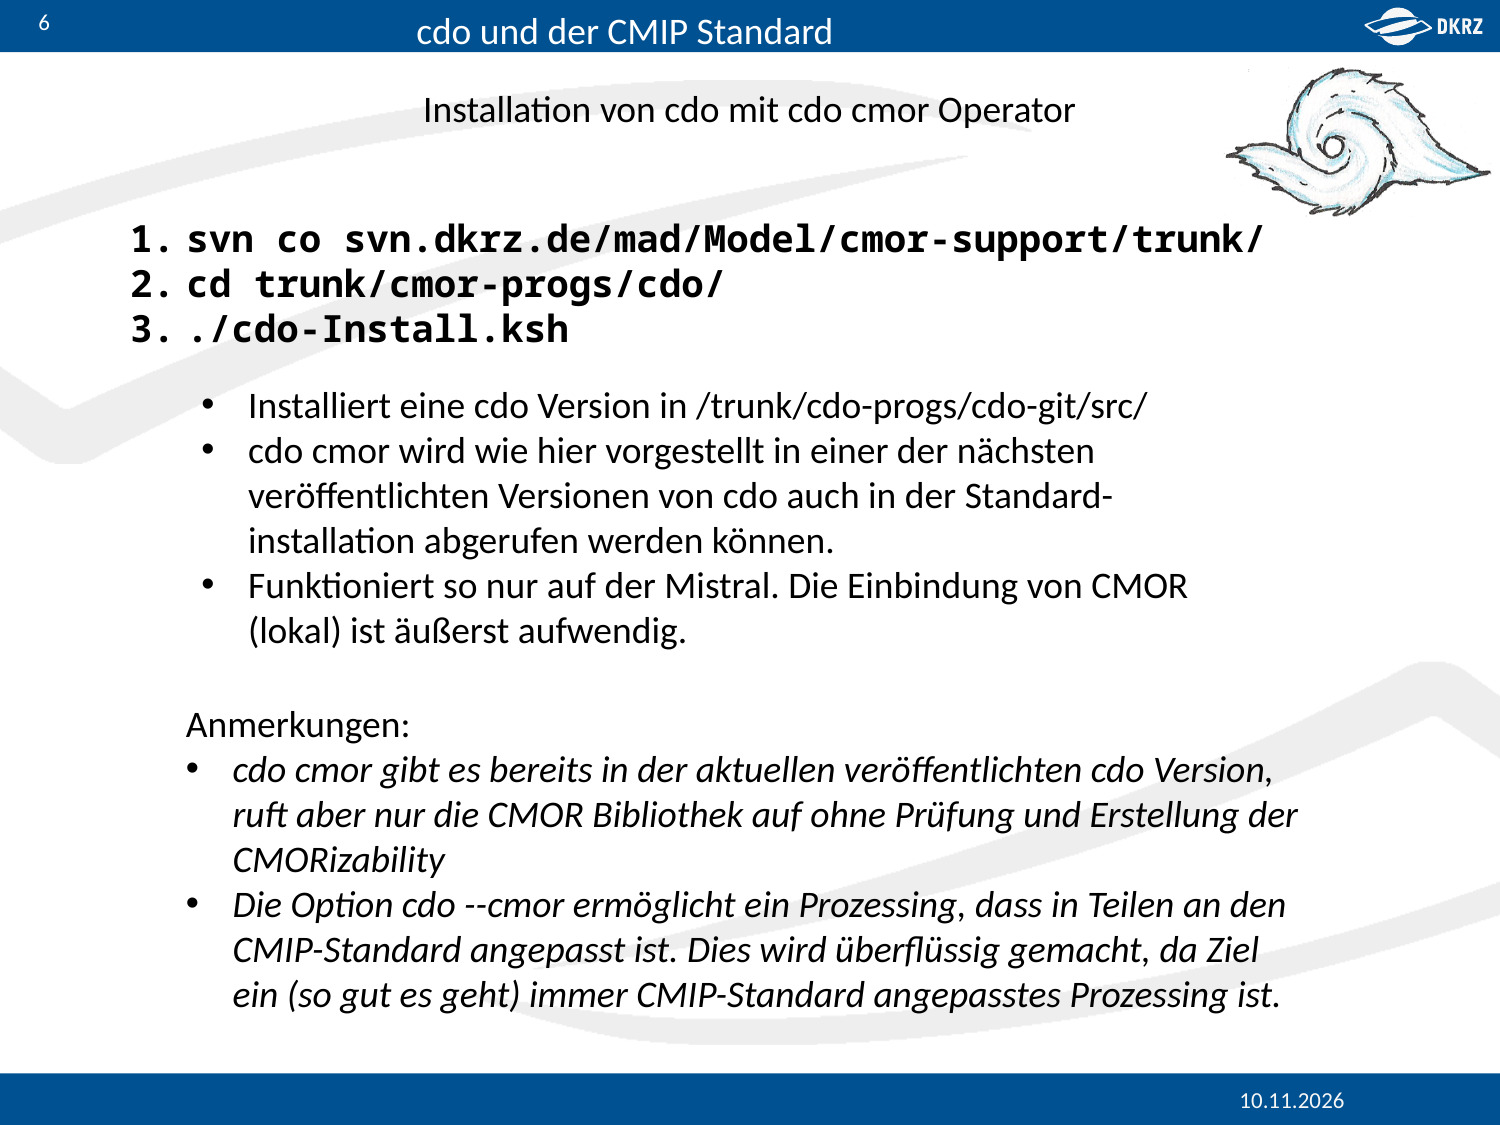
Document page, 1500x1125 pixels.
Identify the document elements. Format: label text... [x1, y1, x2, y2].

picture [1222, 65, 1492, 223]
text_box Installation von cdo mit cdo cmor Operator [408, 78, 1092, 138]
picture [0, 80, 1032, 464]
text_box Anmerkungen: cdo cmor gibt es bereits in der aktuellen veröffentlichten cdo Version, ruft aber nur die CMOR Bibliothek auf ohne Prüfung und Erstellung der CMORizability Die Option cdo --cmor ermöglicht ein Prozessing, dass in Teilen an den CMIP-Standard angepasst ist. Dies wird überflüssig gemacht, da Ziel ein (so gut es geht) immer CMIP-Standard angepasstes Prozessing ist. [171, 692, 1329, 1023]
text_box Installiert eine cdo Version in /trunk/cdo-progs/cdo-git/src/ cdo cmor wird wie hier vorgestellt in einer der nächsten veröffentlichten Versionen von cdo auch in der Standard-installation abgerufen werden können. Funktioniert so nur auf der Mistral. Die Einbindung von CMOR (lokal) ist äußerst aufwendig. [186, 373, 1285, 659]
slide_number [1187, 1072, 1360, 1125]
picture [470, 662, 1500, 1044]
text_box svn co svn.dkrz.de/mad/Model/cmor-support/trunk/ cd trunk/cmor-progs/cdo/ ./cdo-Install.ksh [115, 208, 1282, 358]
slide_number 6 [1, 0, 65, 53]
